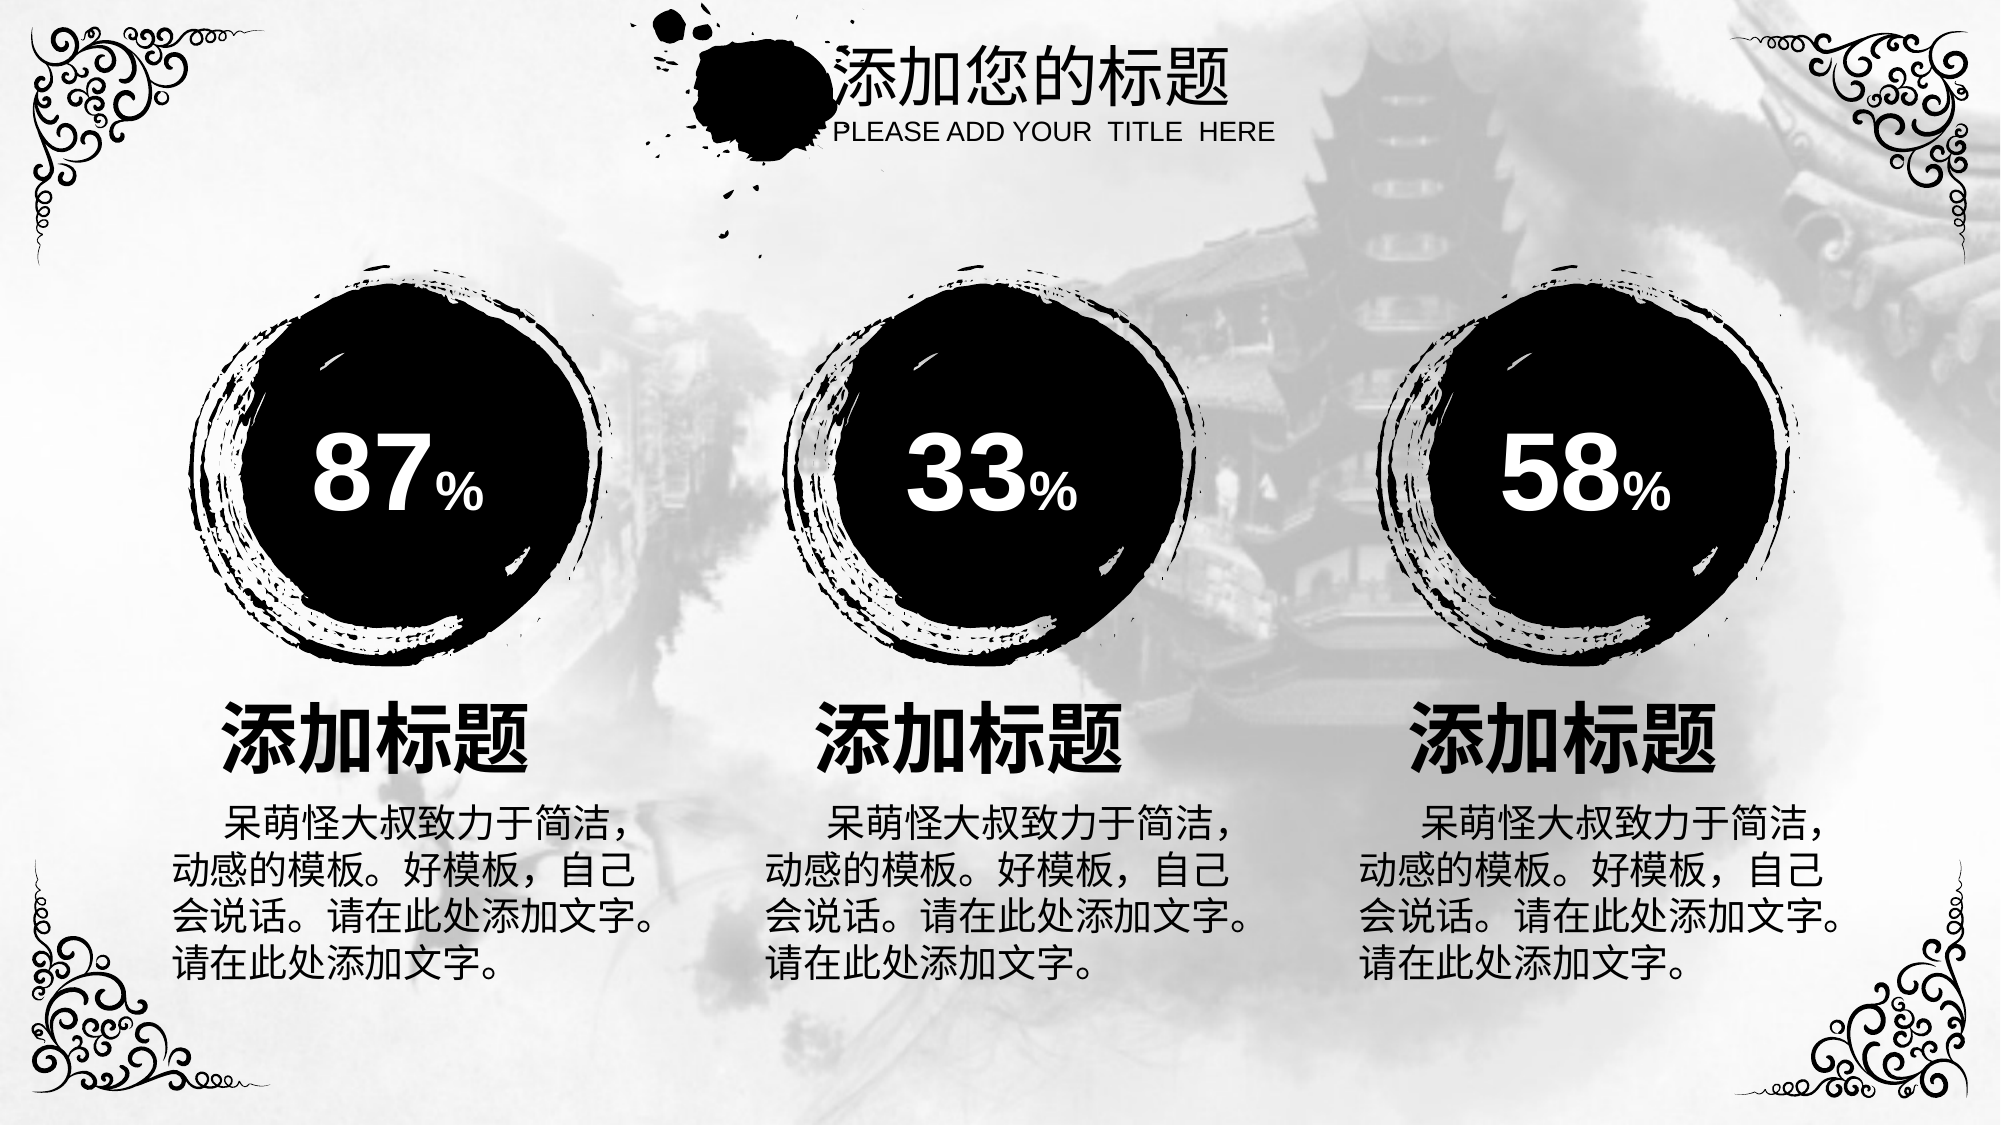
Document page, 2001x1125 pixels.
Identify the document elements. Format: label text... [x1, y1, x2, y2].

text_box 呆萌怪大叔致力于简洁，动感的模板。好模板，自己会说话。请在此处添加文字。请在此处添加文字。 [1343, 791, 1860, 993]
text_box 添加标题 [205, 682, 546, 791]
text_box 呆萌怪大叔致力于简洁，动感的模板。好模板，自己会说话。请在此处添加文字。请在此处添加文字。 [750, 791, 1266, 993]
text_box 添加标题 [1392, 682, 1734, 791]
text_box 添加标题 [798, 682, 1140, 791]
picture [0, 0, 2001, 1125]
text_box 呆萌怪大叔致力于简洁，动感的模板。好模板，自己会说话。请在此处添加文字。请在此处添加文字。 [156, 791, 672, 993]
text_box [628, 0, 1489, 260]
